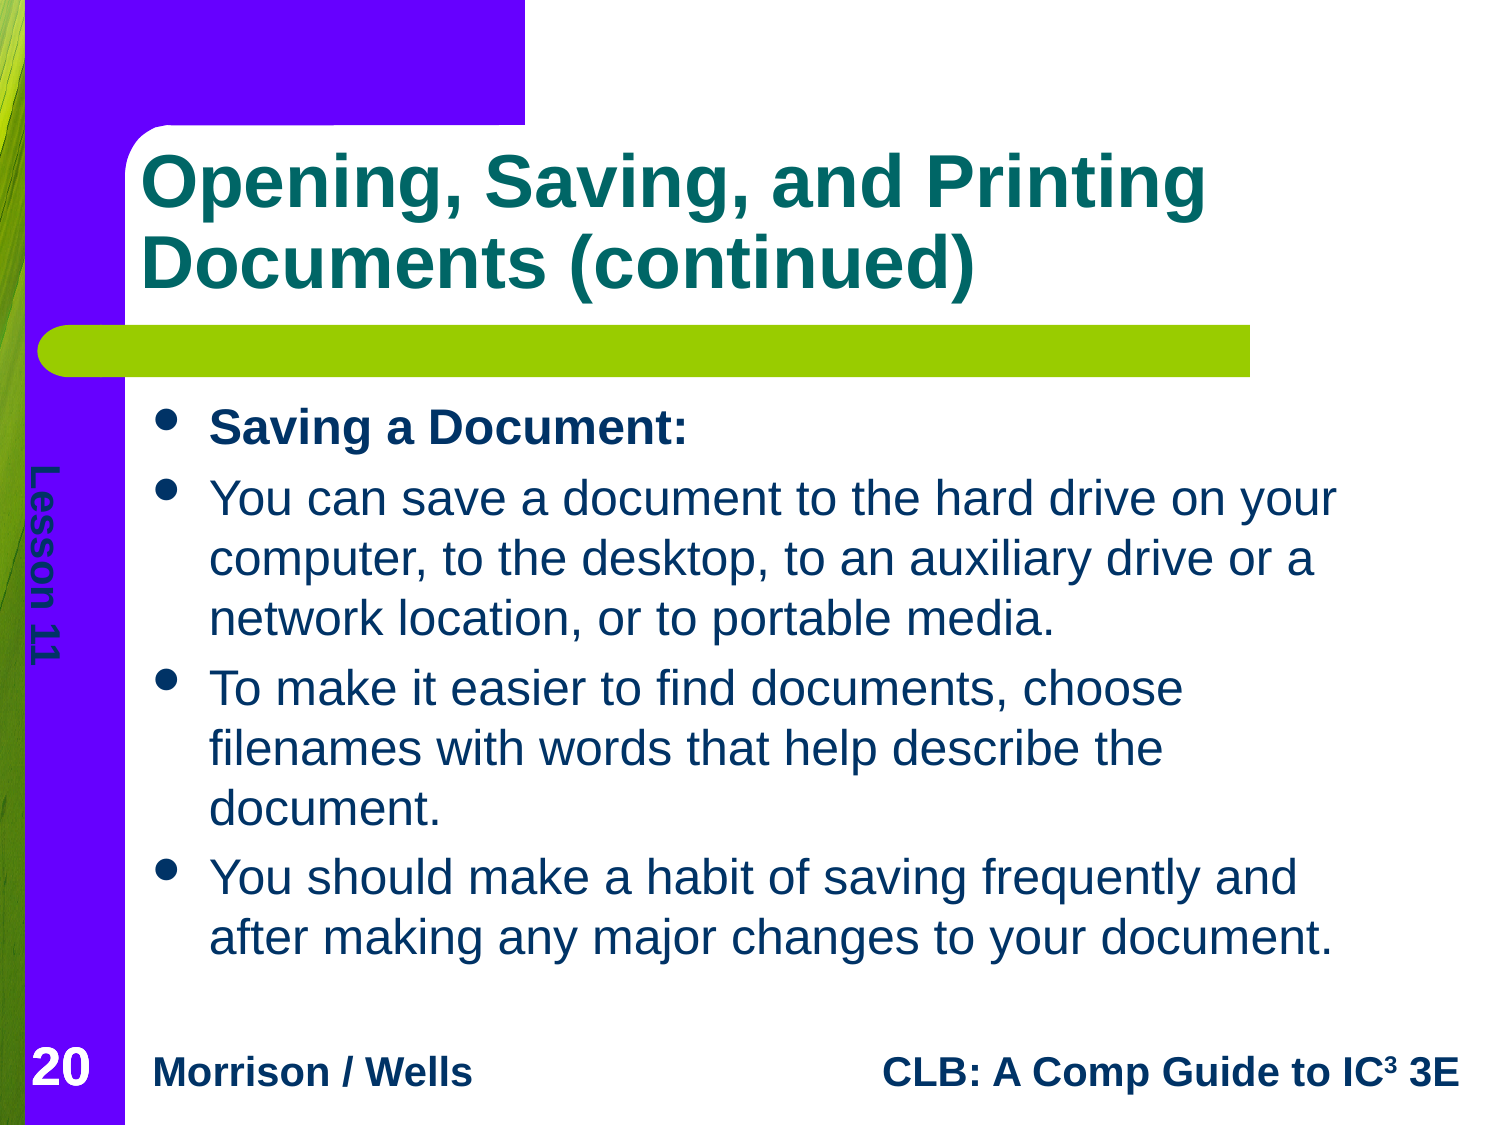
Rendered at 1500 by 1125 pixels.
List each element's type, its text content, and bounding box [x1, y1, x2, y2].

picture [0, 0, 25, 1125]
list Saving a Document: You can save a document to the hard drive on your computer, to the desktop, to an auxiliary drive or a network location, or to portable media. To make it easier to find documents, choose filenames with words that help describe the document. You should make a habit of saving frequently and after making any major changes to your document. [137, 387, 1400, 999]
title Opening, Saving, and Printing Documents (continued) [124, 124, 1463, 313]
text_box 20 [13, 1023, 111, 1105]
